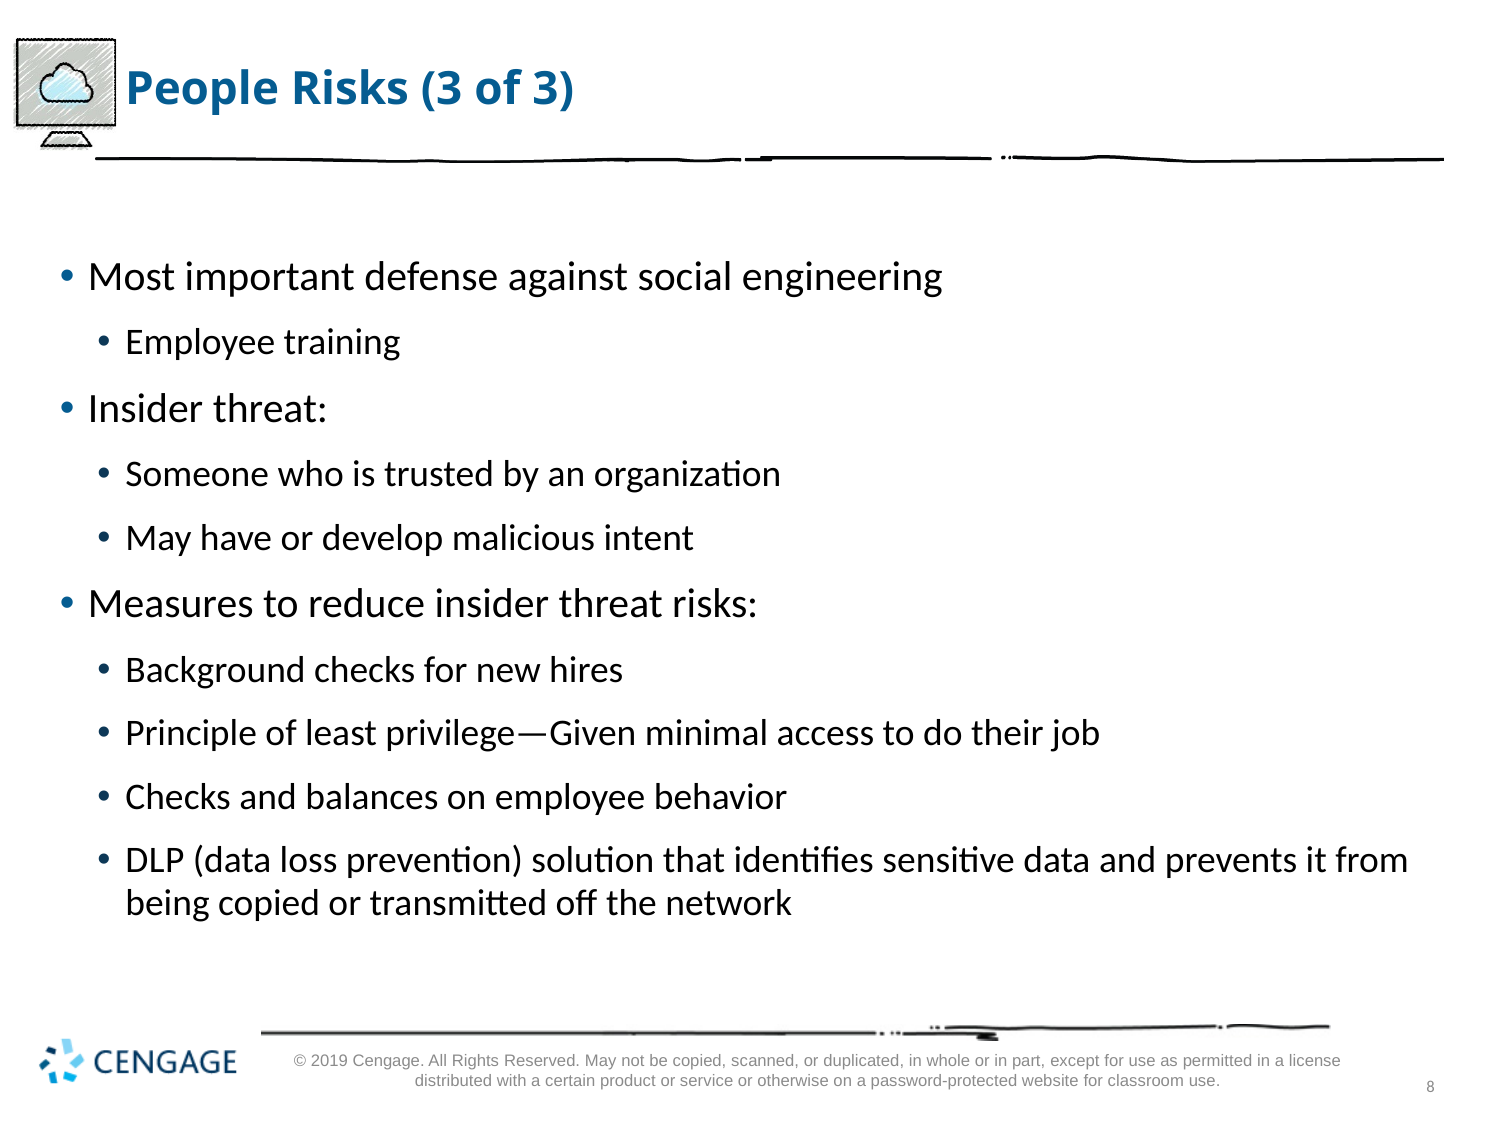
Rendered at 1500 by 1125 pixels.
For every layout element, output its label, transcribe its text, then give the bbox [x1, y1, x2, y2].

picture [95, 155, 1444, 163]
picture [261, 1024, 1331, 1041]
picture [13, 36, 117, 151]
picture [19, 1025, 249, 1096]
title People Risks (3 of 3) [125, 66, 1442, 116]
footer © 2019 Cengage. All Rights Reserved. May not be copied, scanned, or duplicated, in whole or in part, except for use as permitted in a license distributed with a certain product or service or otherwise on a password-protected website for classroom use. [262, 1050, 1375, 1091]
list Most important defense against social engineering Employee training Insider threat: Someone who is trusted by an organization May have or develop malicious intent Measures to reduce insider threat risks: Background checks for new hires Principle of least privilege—Given minimal access to do their job Checks and balances on employee behavior D L P (data loss prevention) solution that identifies sensitive data and prevents it from being copied or transmitted off the network [59, 252, 1441, 931]
